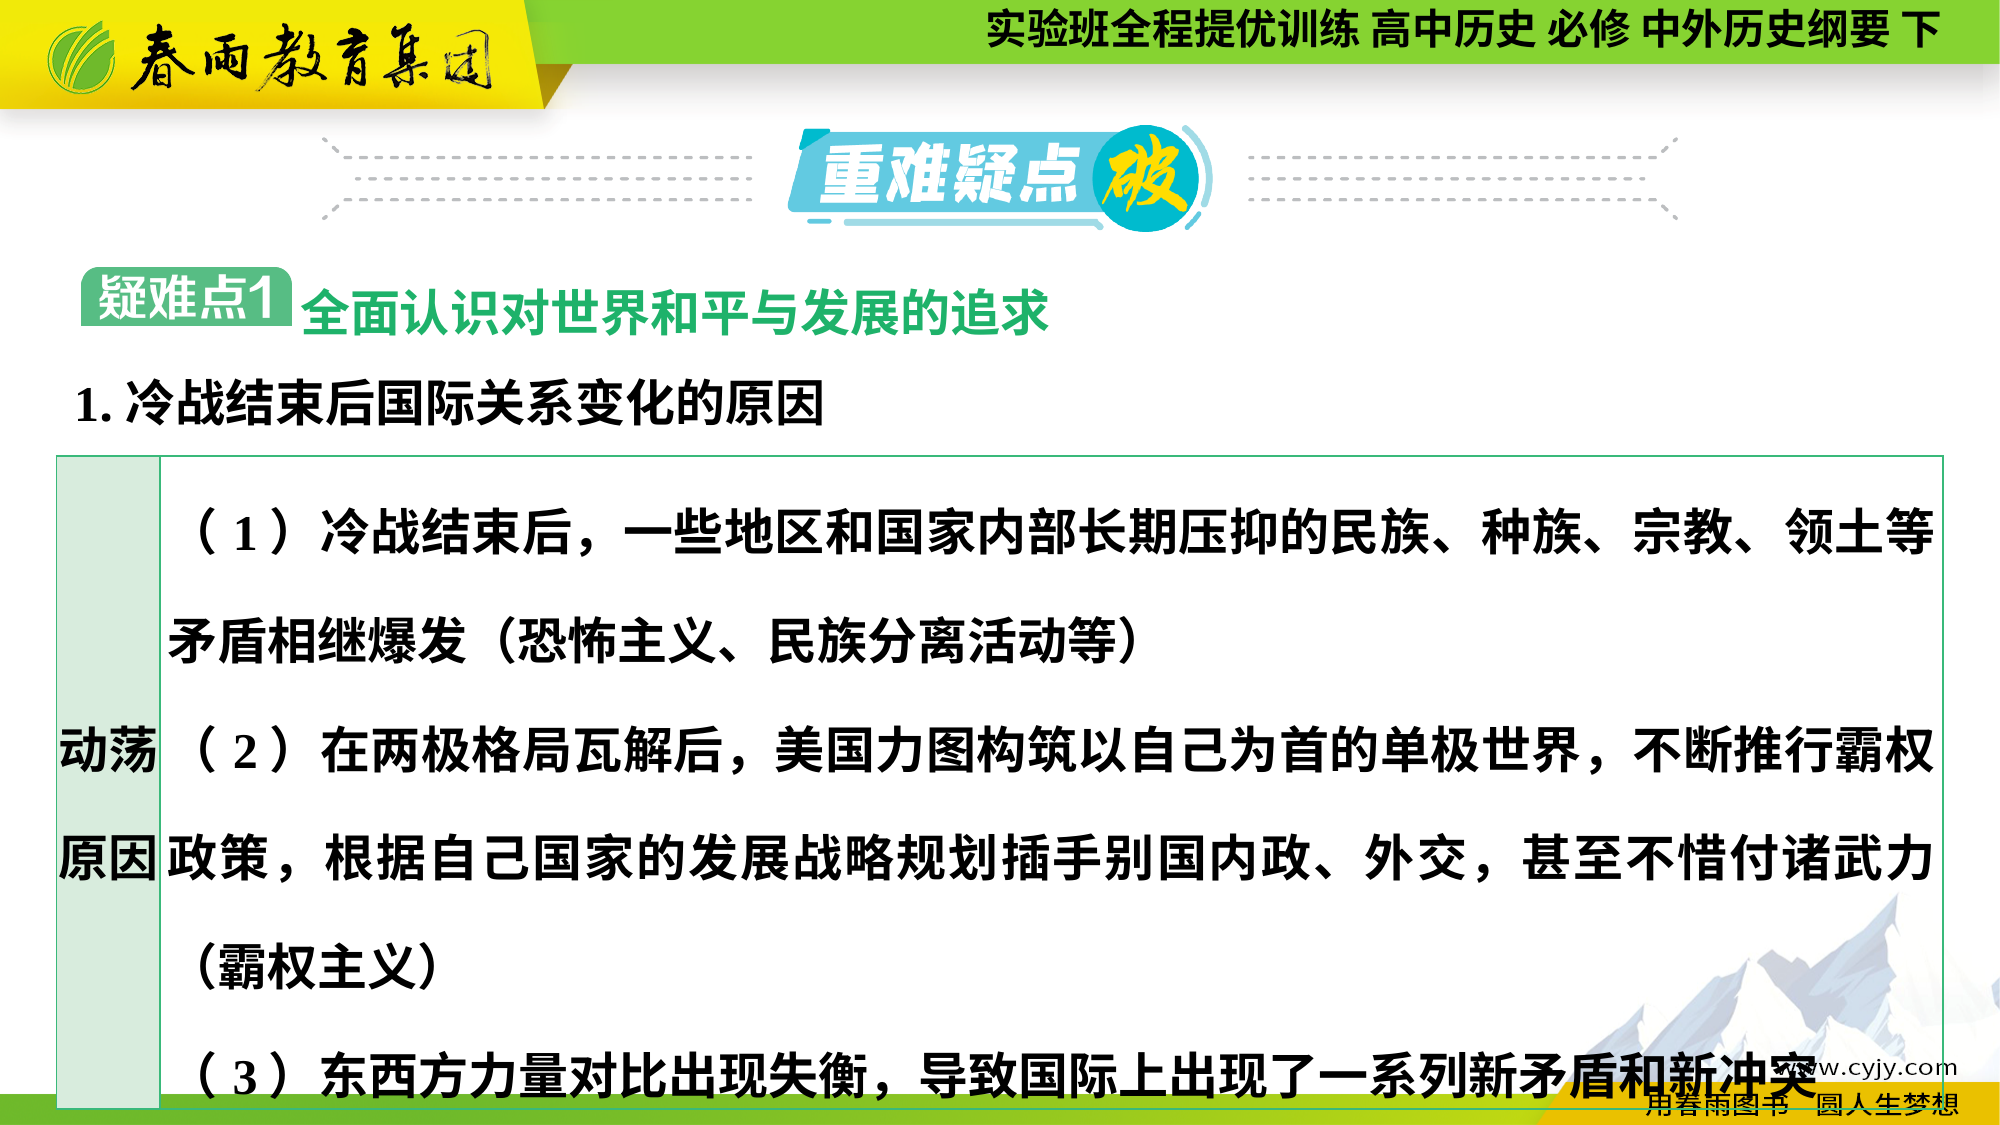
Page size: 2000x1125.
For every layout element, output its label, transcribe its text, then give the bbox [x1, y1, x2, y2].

table_header （1）冷战结束后，一些地区和国家内部长期压抑的民族、种族、宗教、领土等矛盾相继爆发（恐怖主义、民族分离活动等） （2）在两极格局瓦解后，美国力图构筑以自己为首的单极世界，不断推行霸权政策，根据自己国家的发展战略规划插手别国内政、外交，甚至不惜付诸武力（霸权主义） （3）东西方力量对比出现失衡，导致国际上出现了一系列新矛盾和新冲突 [161, 457, 1942, 1108]
table_header 动荡 原因 [57, 457, 159, 1108]
list 全面认识对世界和平与发展的追求 1.冷战结束后国际关系变化的原因 [59, 243, 1944, 429]
picture [0, 0, 2000, 1125]
